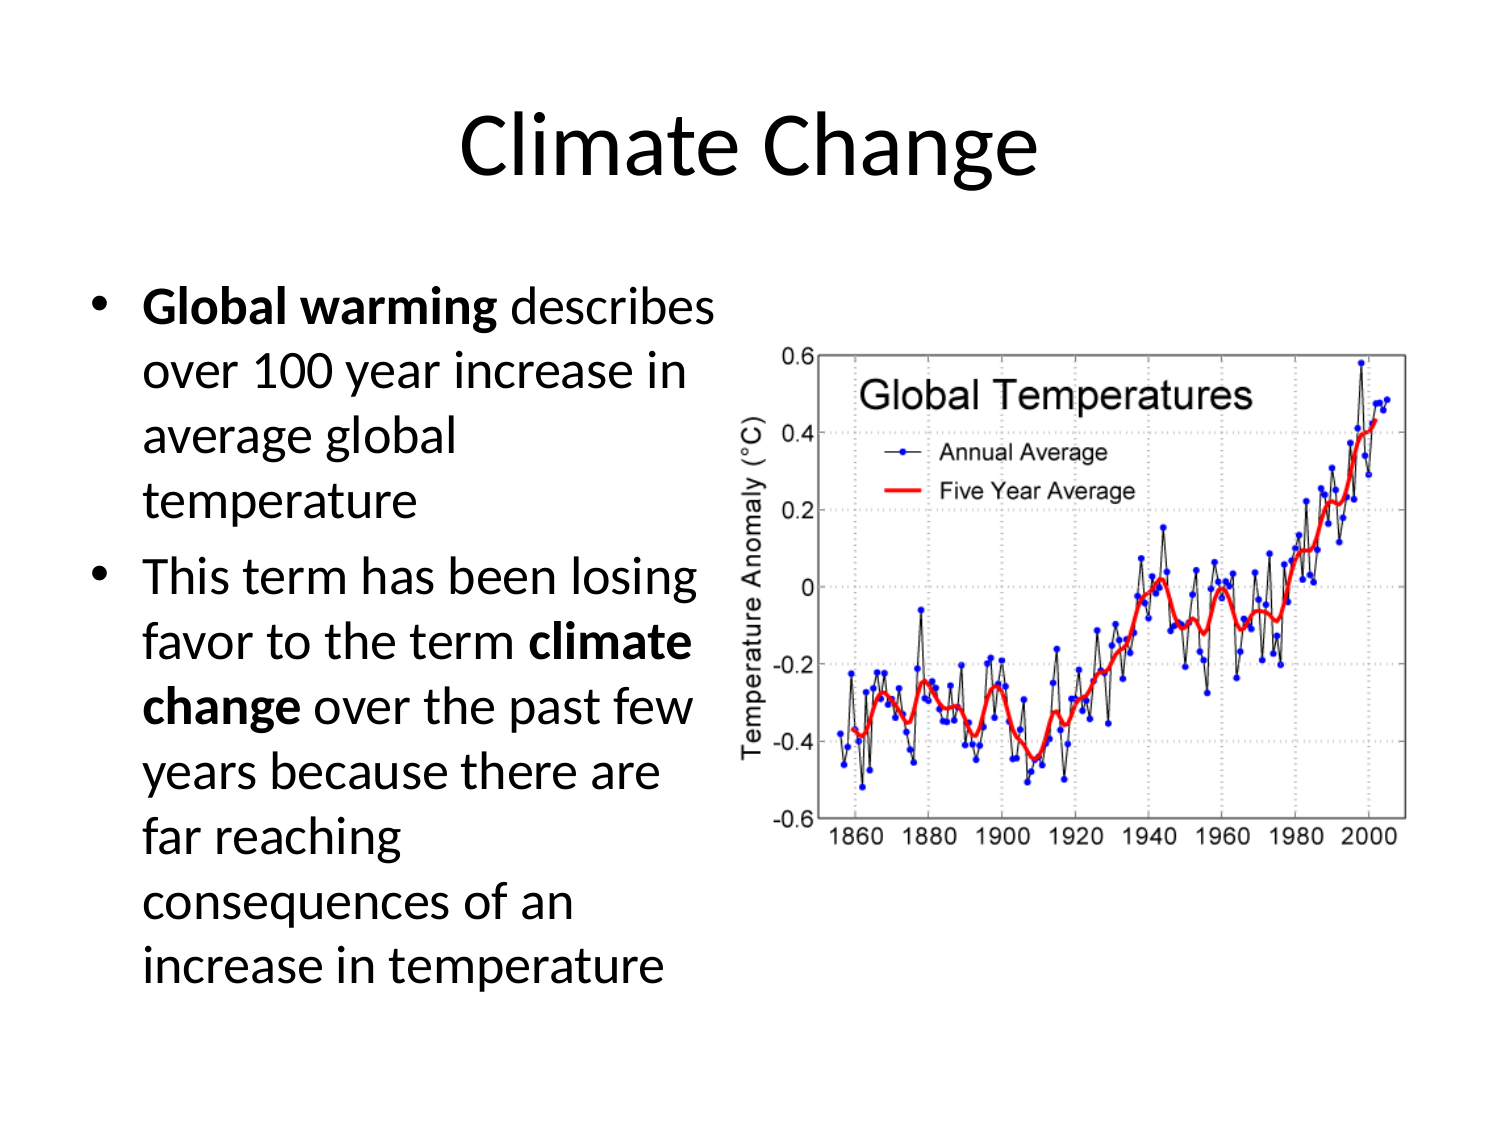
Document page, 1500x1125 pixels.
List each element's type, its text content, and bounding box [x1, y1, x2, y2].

title Climate Change [75, 45, 1425, 233]
picture [737, 337, 1414, 851]
list Global warming describes over 100 year increase in average global temperature This term has been losing favor to the term climate change over the past few years because there are far reaching consequences of an increase in temperature [75, 262, 738, 1005]
